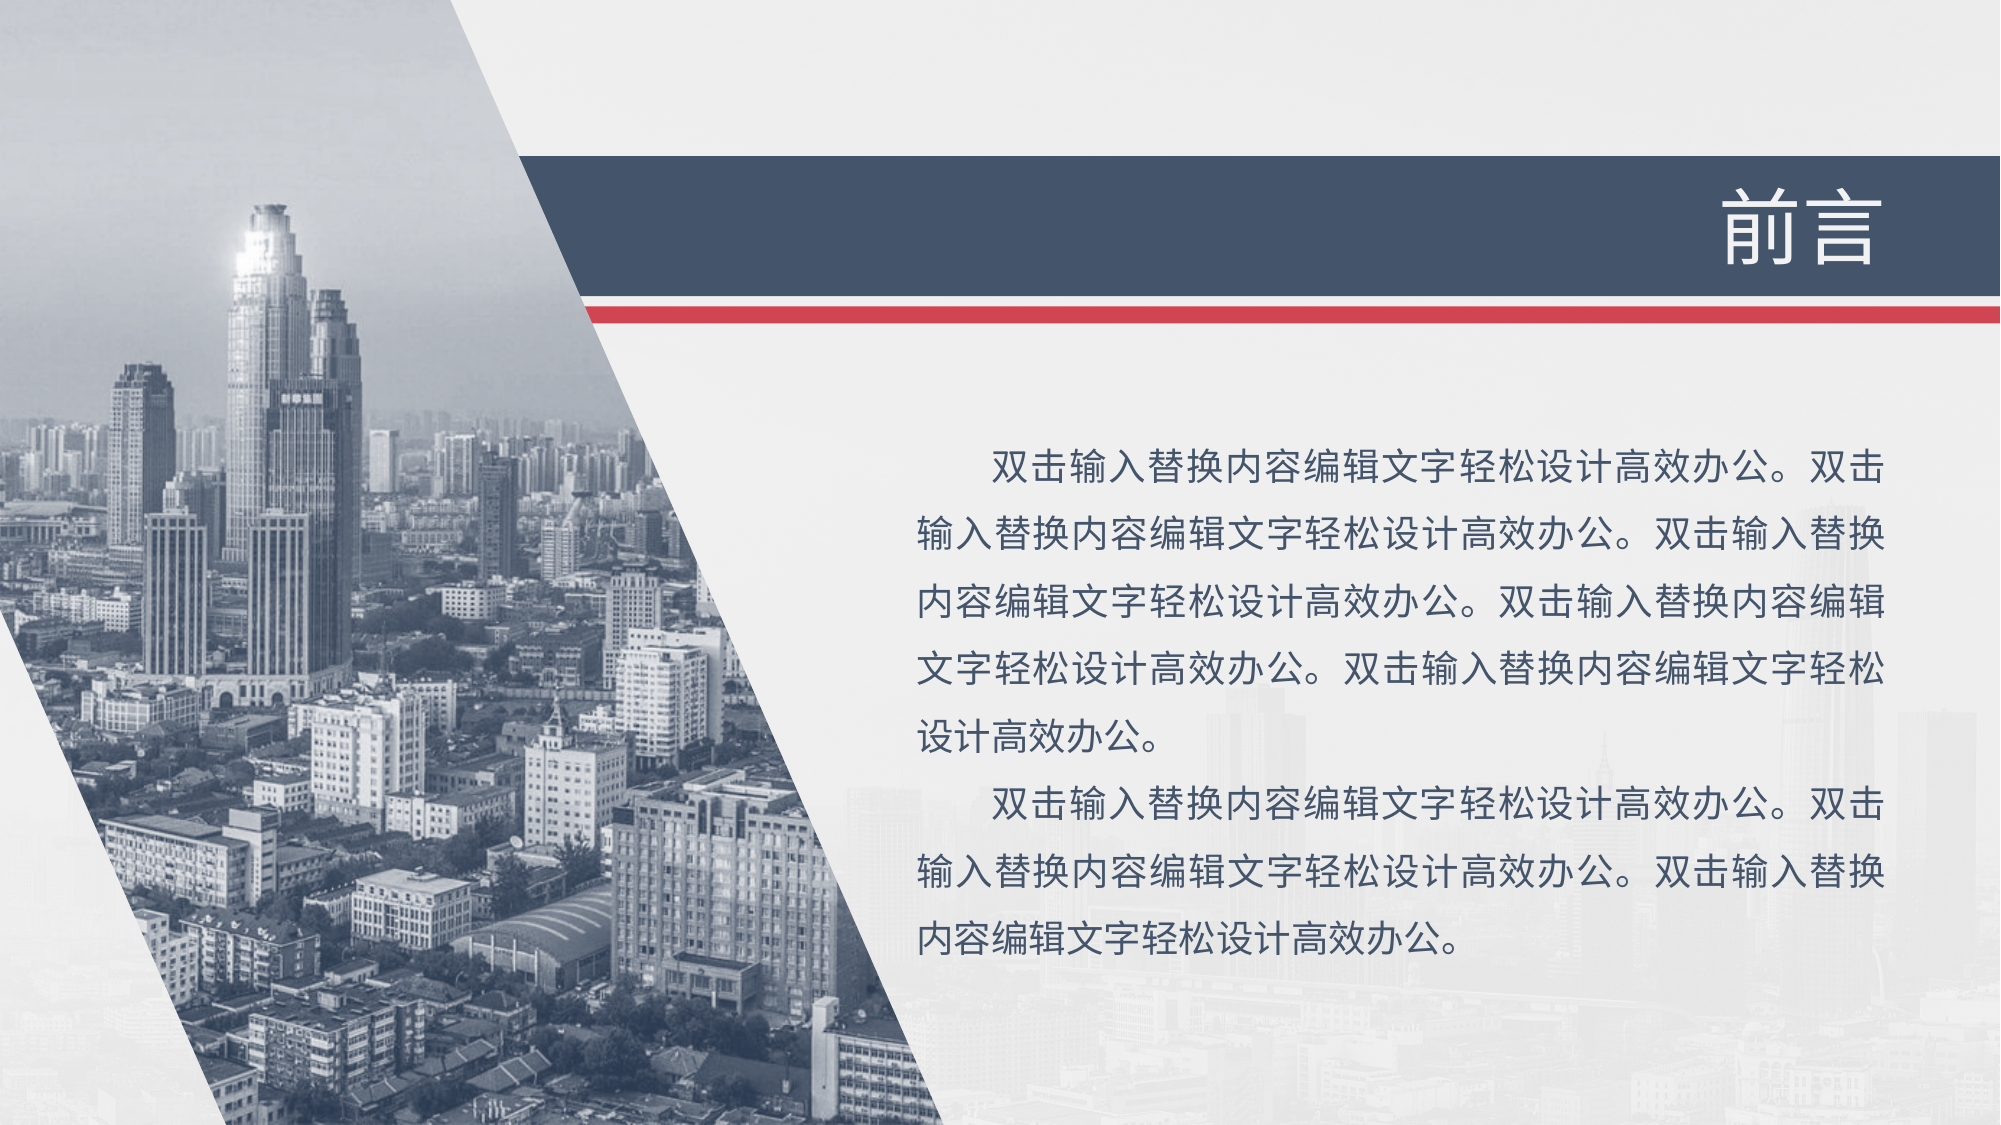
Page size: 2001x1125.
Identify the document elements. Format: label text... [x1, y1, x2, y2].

text_box [944, 155, 2000, 297]
text_box 前言 [1704, 168, 1901, 283]
text_box [944, 305, 2000, 324]
picture [0, 0, 944, 1125]
text_box 双击输入替换内容编辑文字轻松设计高效办公。双击输入替换内容编辑文字轻松设计高效办公。双击输入替换内容编辑文字轻松设计高效办公。双击输入替换内容编辑文字轻松设计高效办公。双击输入替换内容编辑文字轻松设计高效办公。 双击输入替换内容编辑文字轻松设计高效办公。双击输入替换内容编辑文字轻松设计高效办公。双击输入替换内容编辑文字轻松设计高效办公。 [944, 413, 1902, 968]
